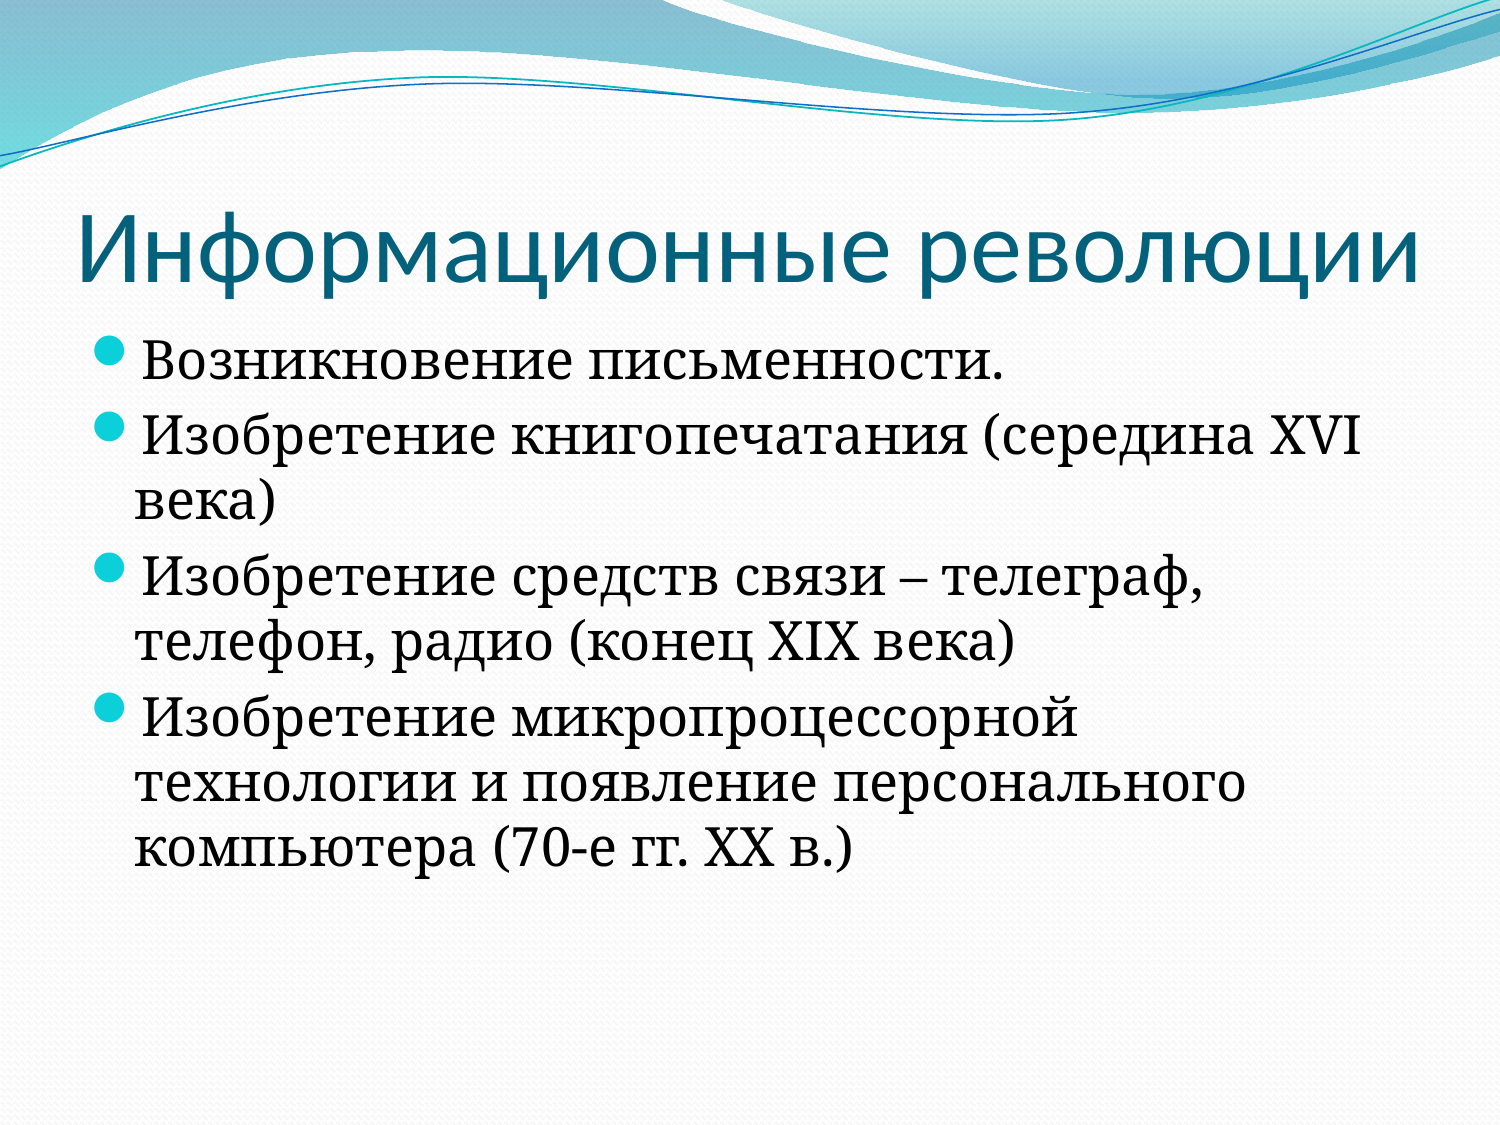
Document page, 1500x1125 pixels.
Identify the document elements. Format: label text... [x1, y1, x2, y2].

title Информационные революции [74, 115, 1426, 304]
list Возникновение письменности. Изобретение книгопечатания (середина XVI века) Изобретение средств связи – телеграф, телефон, радио (конец XIX века) Изобретение микропроцессорной технологии и появление персонального компьютера (70-е гг. ХХ в.) [74, 317, 1426, 1038]
